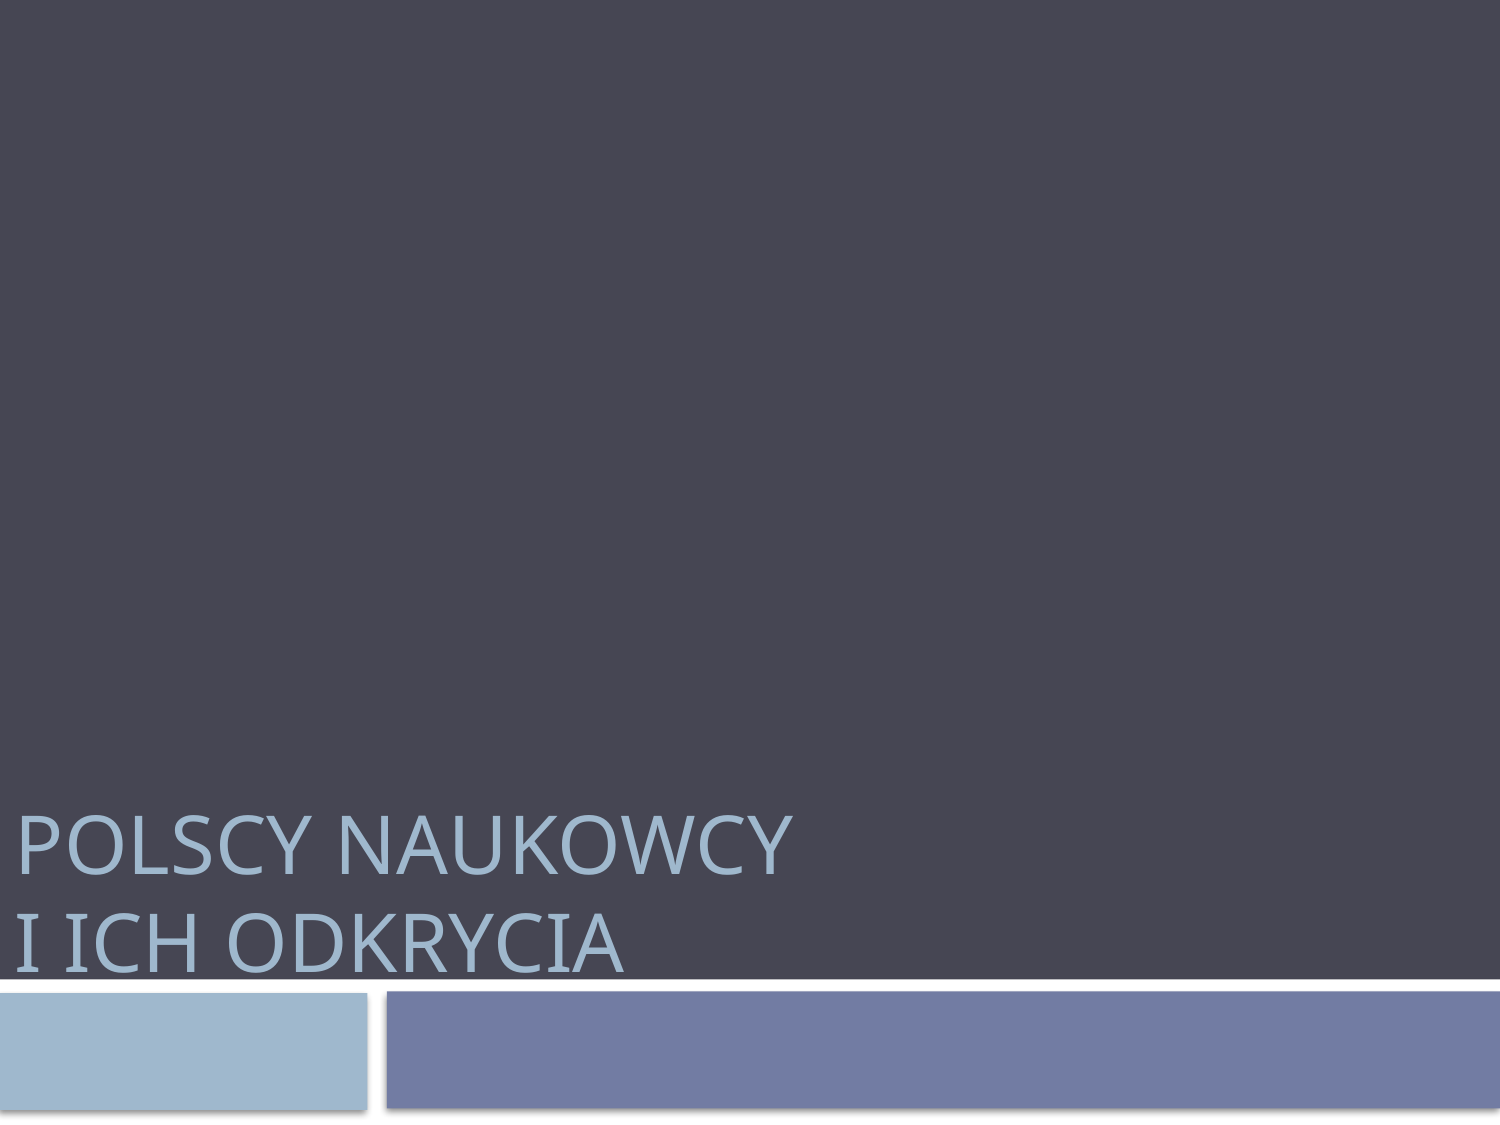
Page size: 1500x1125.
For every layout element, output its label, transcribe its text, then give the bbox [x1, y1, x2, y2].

title Polscy naukowcy i ich odkrycia [0, 714, 891, 997]
